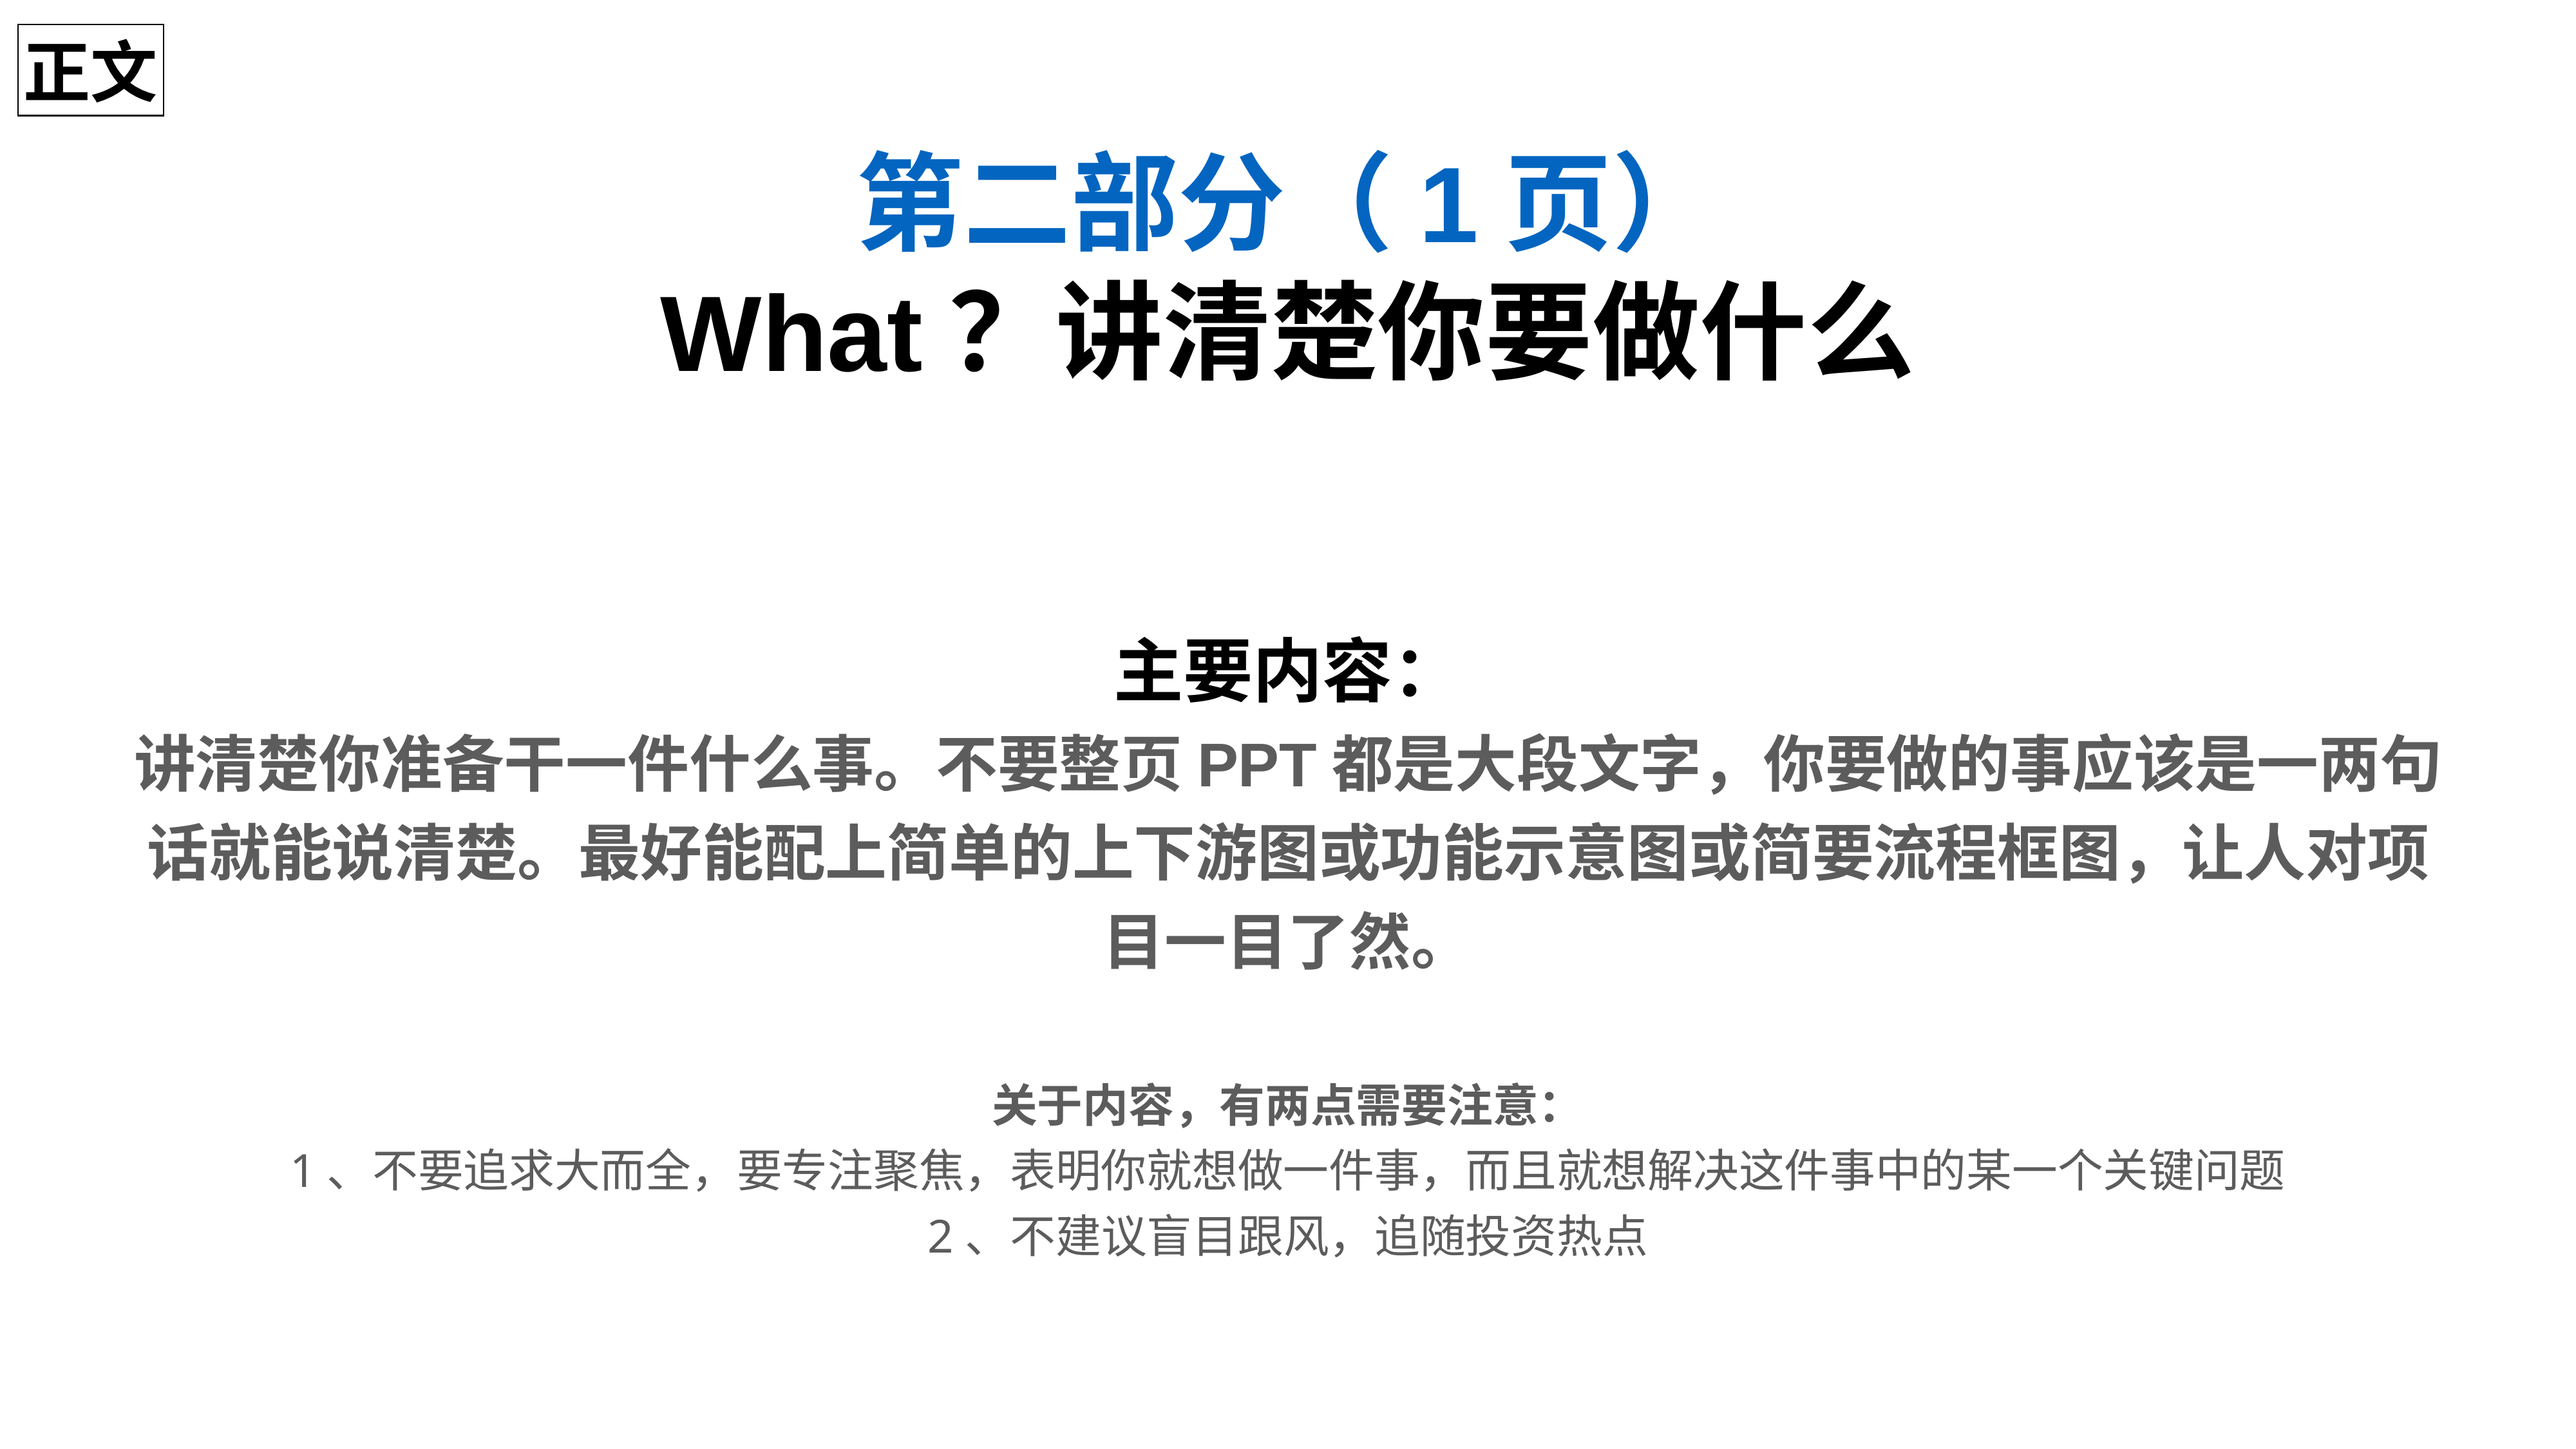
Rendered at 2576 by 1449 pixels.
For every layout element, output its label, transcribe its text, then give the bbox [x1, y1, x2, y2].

list 第二部分（1页） What？讲清楚你要做什么 [64, 108, 2512, 420]
list 主要内容： 讲清楚你准备干一件什么事。不要整页PPT都是大段文字，你要做的事应该是一两句话就能说清楚。最好能配上简单的上下游图或功能示意图或简要流程框图，让人对项目一目了然。 关于内容，有两点需要注意： 1、不要追求大而全，要专注聚焦，表明你就想做一件事，而且就想解决这件事中的某一个关键问题 2、不建议盲目跟风，追随投资热点 [123, 536, 2453, 1335]
text_box 正文 [18, 24, 164, 116]
